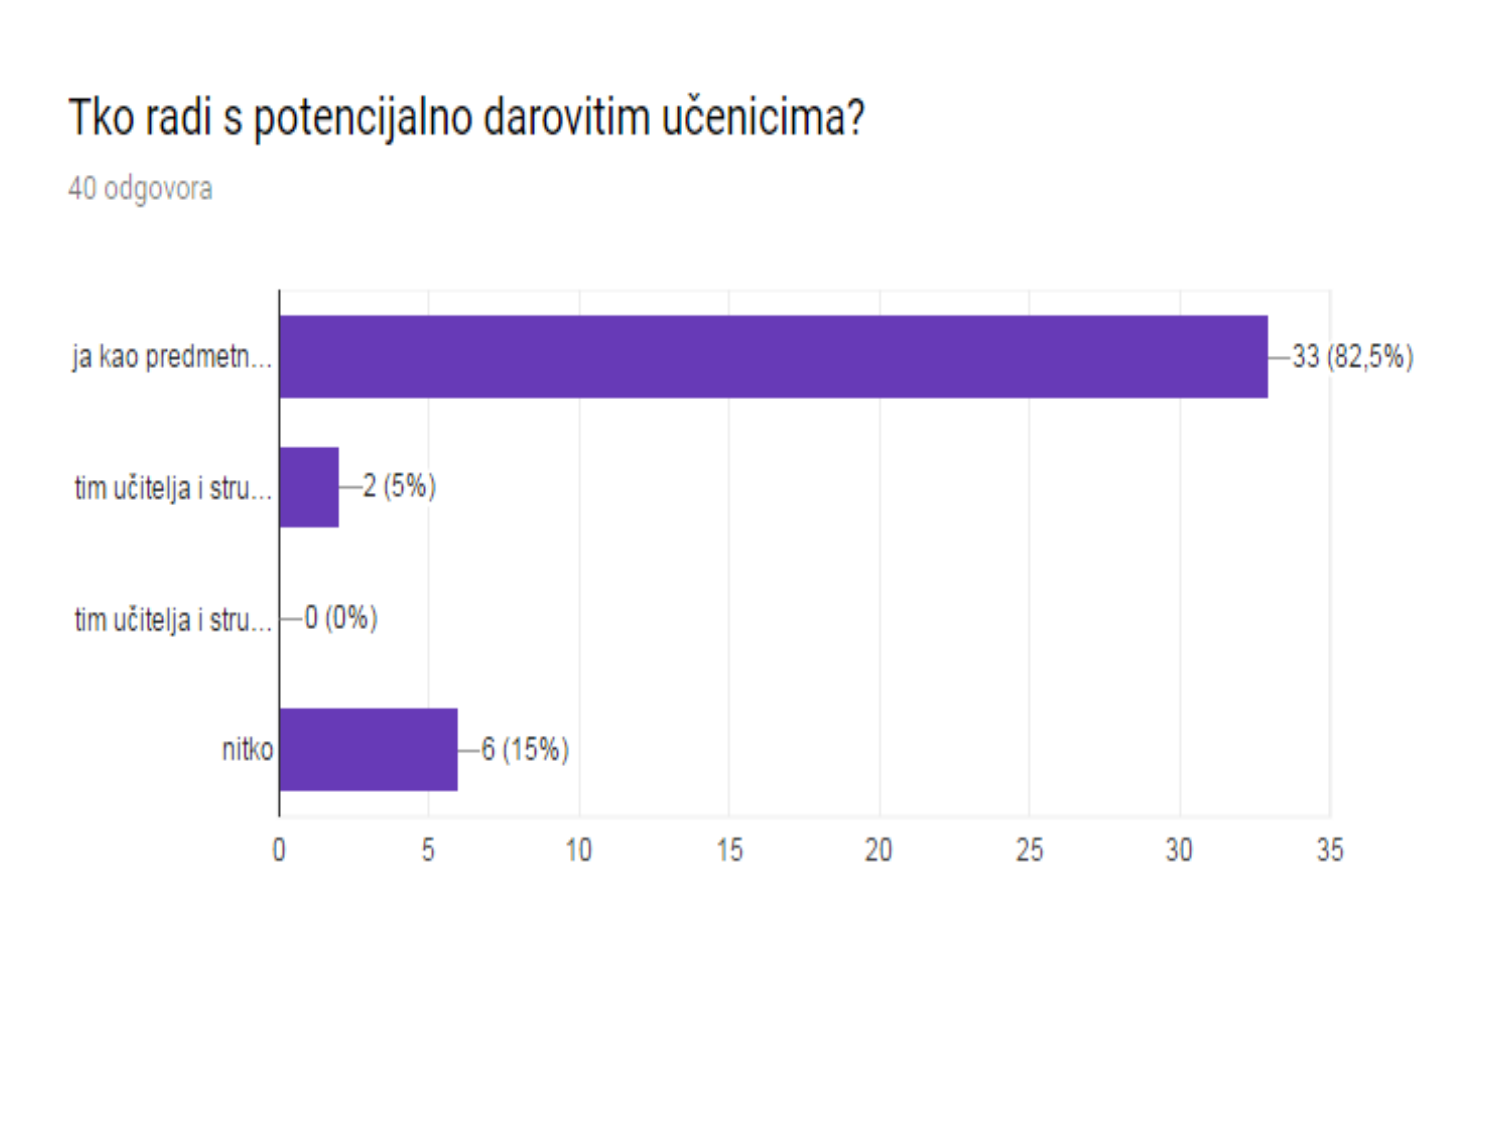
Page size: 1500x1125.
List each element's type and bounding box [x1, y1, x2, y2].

list [34, 81, 1454, 903]
